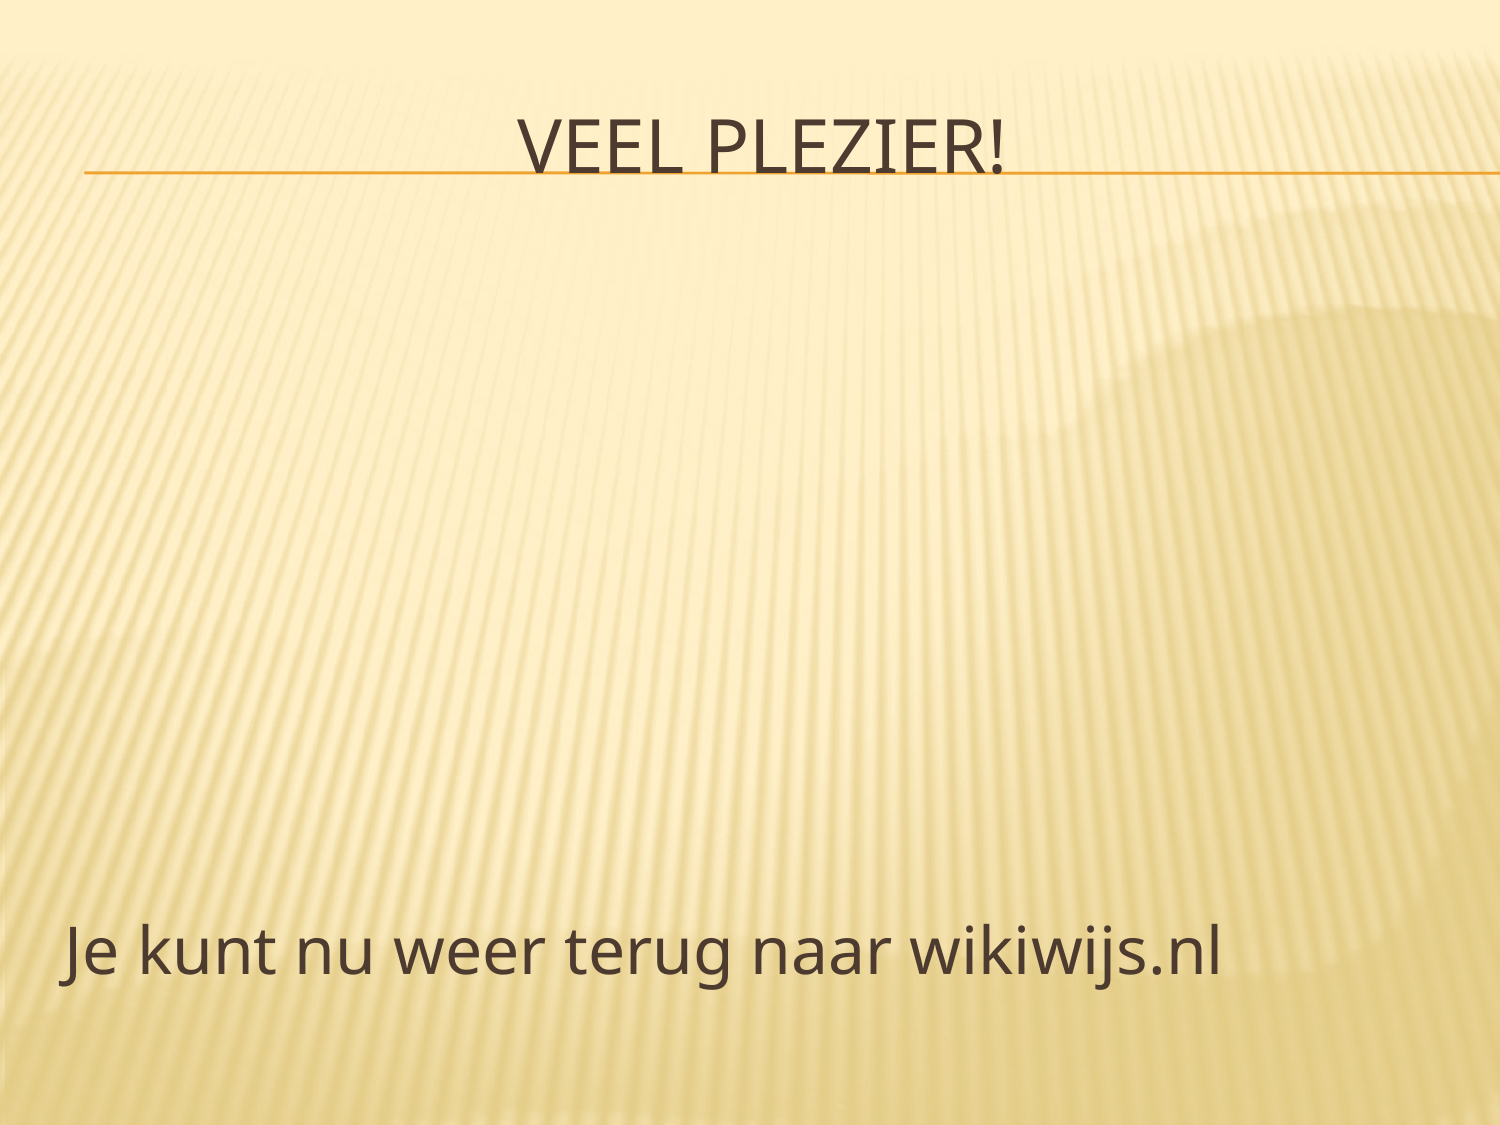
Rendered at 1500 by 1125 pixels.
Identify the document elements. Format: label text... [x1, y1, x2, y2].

title Veel Plezier! [50, 75, 1475, 213]
list Je kunt nu weer terug naar wikiwijs.nl [50, 254, 1475, 998]
